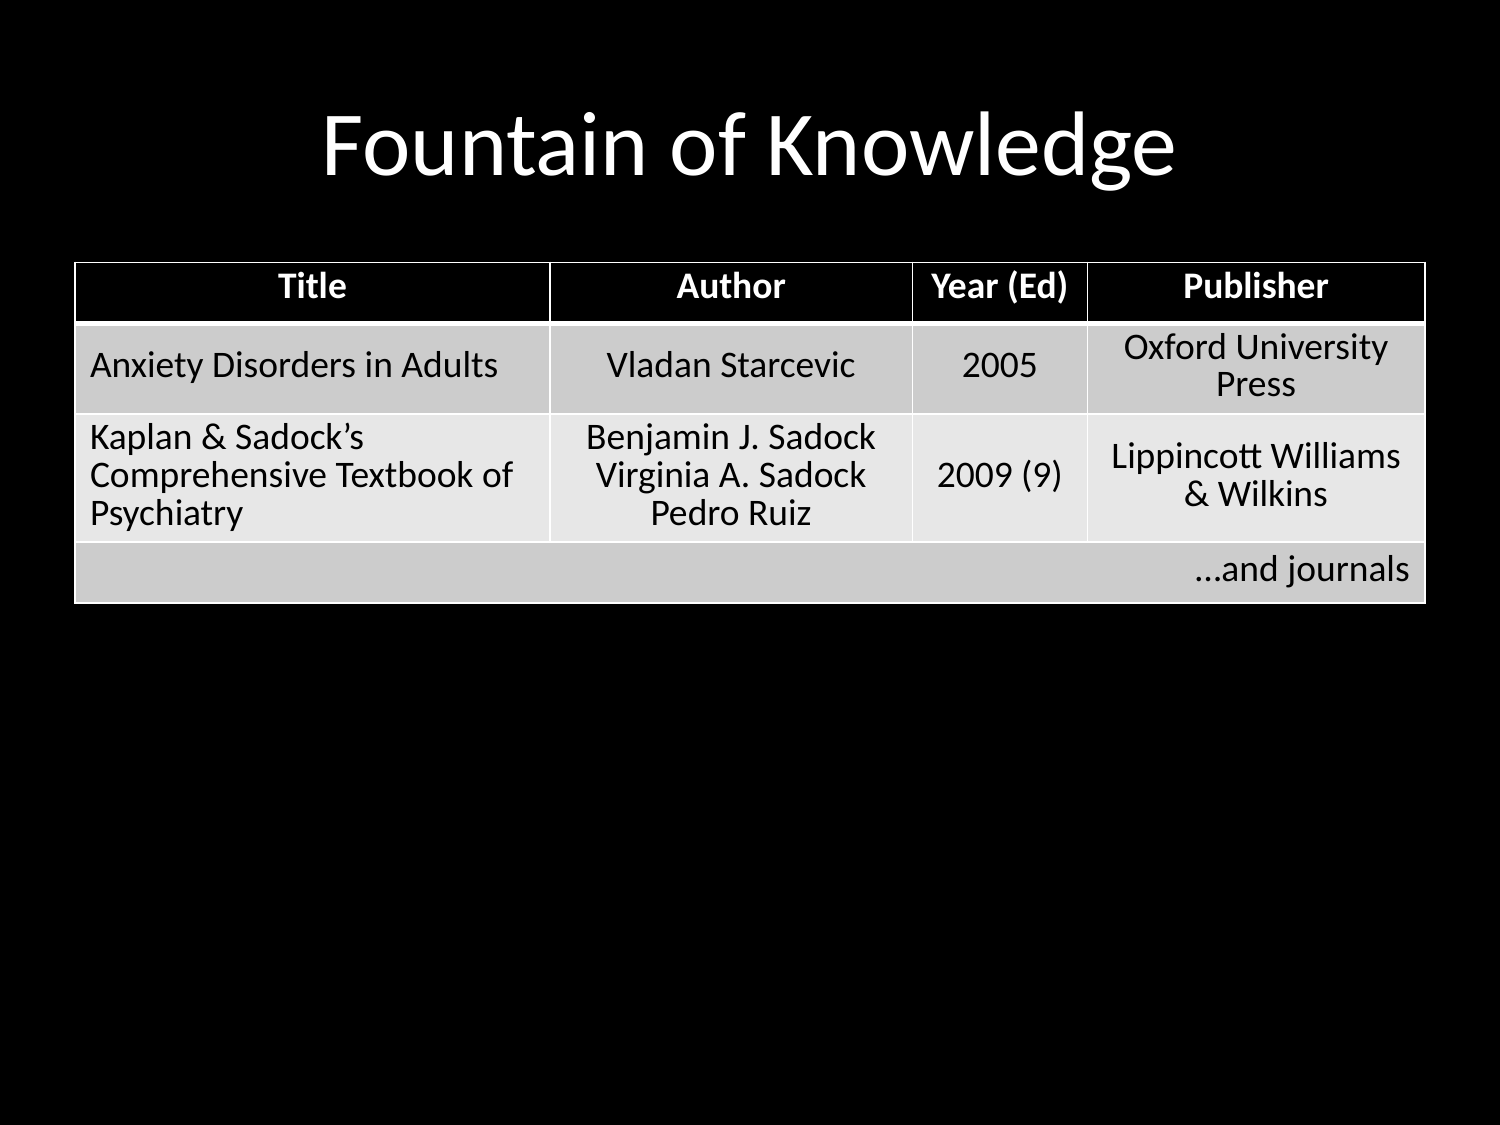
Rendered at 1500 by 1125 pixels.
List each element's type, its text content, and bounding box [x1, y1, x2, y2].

table_header Author [551, 263, 912, 321]
table_cell Vladan Starcevic [551, 326, 912, 413]
table_header Title [76, 263, 549, 321]
table_cell Benjamin J. Sadock Virginia A. Sadock Pedro Ruiz [551, 415, 912, 541]
table_cell …and journals [76, 543, 1424, 602]
table_header Publisher [1088, 263, 1424, 321]
table_cell 2009 (9) [913, 415, 1087, 541]
table_cell Lippincott Williams & Wilkins [1088, 415, 1424, 541]
table_cell Kaplan & Sadock’s Comprehensive Textbook of Psychiatry [76, 415, 549, 541]
table_cell 2005 [913, 326, 1087, 413]
table_cell Anxiety Disorders in Adults [76, 326, 549, 413]
table_cell Oxford University Press [1088, 326, 1424, 413]
title Fountain of Knowledge [75, 45, 1425, 233]
table_header Year (Ed) [913, 263, 1087, 321]
